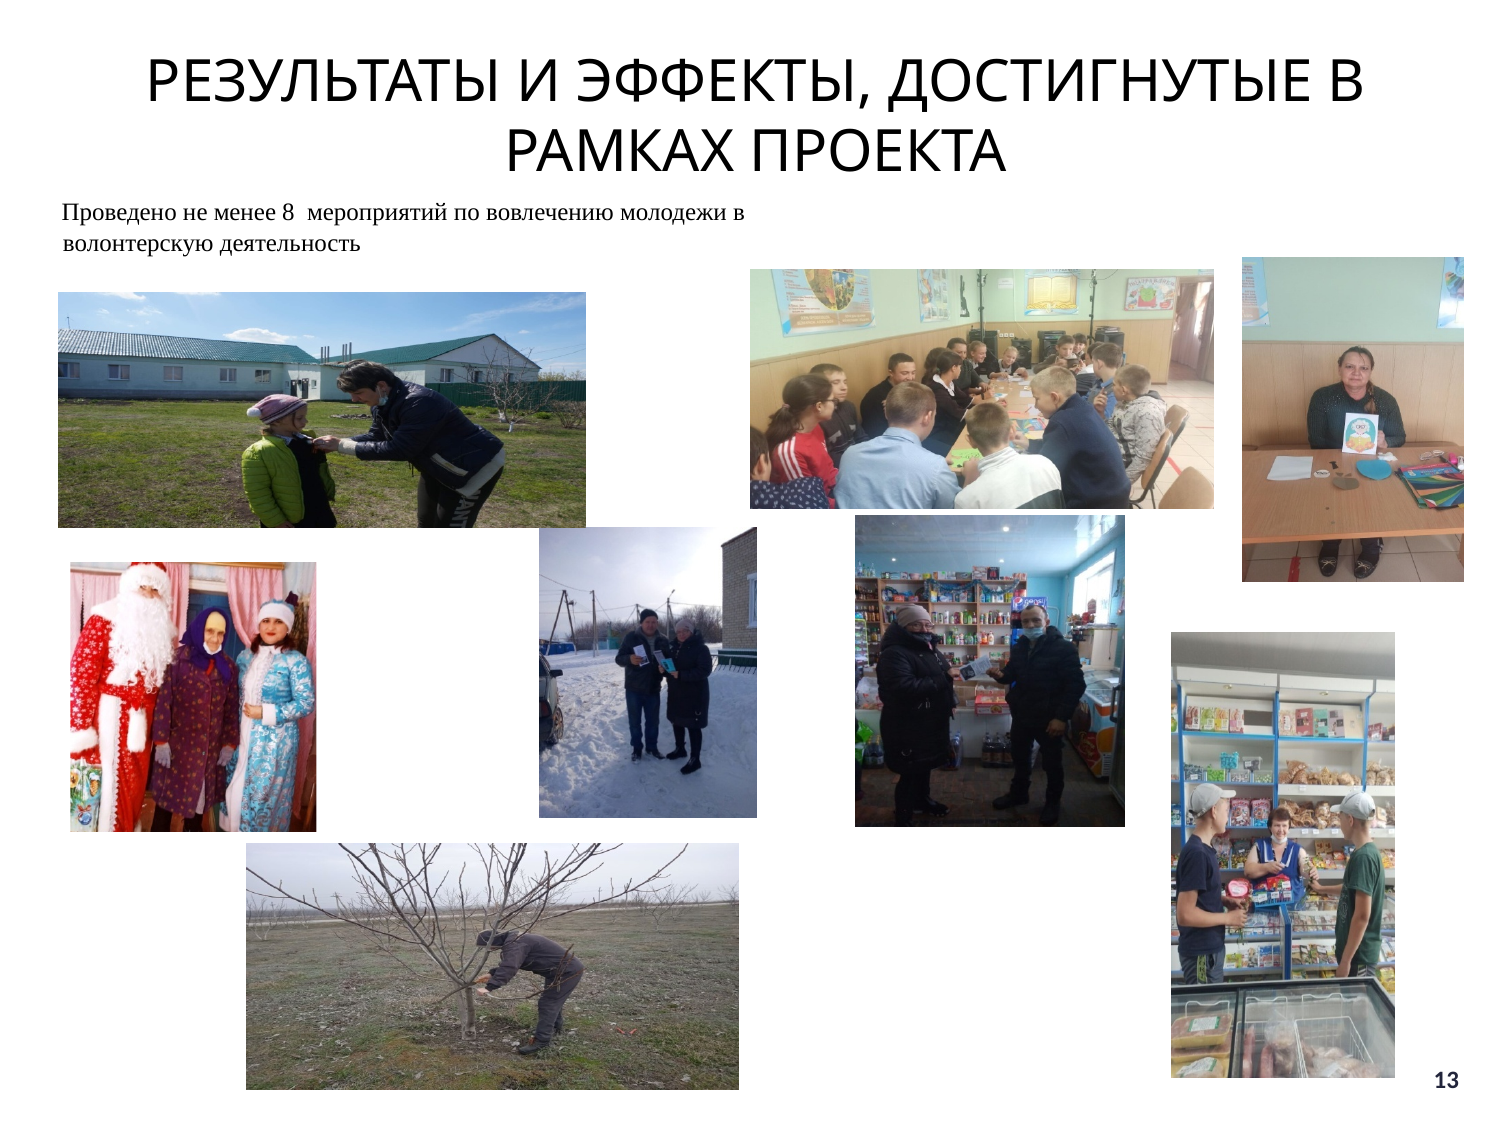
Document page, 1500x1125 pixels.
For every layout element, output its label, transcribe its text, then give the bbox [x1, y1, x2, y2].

picture [58, 292, 758, 819]
text_box РЕЗУЛЬТАТЫ И ЭФФЕКТЫ, ДОСТИГНУТЫЕ В РАМКАХ ПРОЕКТА [70, 35, 1442, 191]
text_box Проведено не менее 8 мероприятий по вовлечению молодежи в волонтерскую деятельность [46, 187, 797, 265]
picture [749, 269, 1214, 509]
picture [855, 515, 1126, 828]
picture [1241, 257, 1464, 582]
picture [70, 562, 317, 832]
picture [245, 843, 739, 1090]
picture [1171, 632, 1395, 1078]
slide_number 13 [1417, 1054, 1475, 1102]
